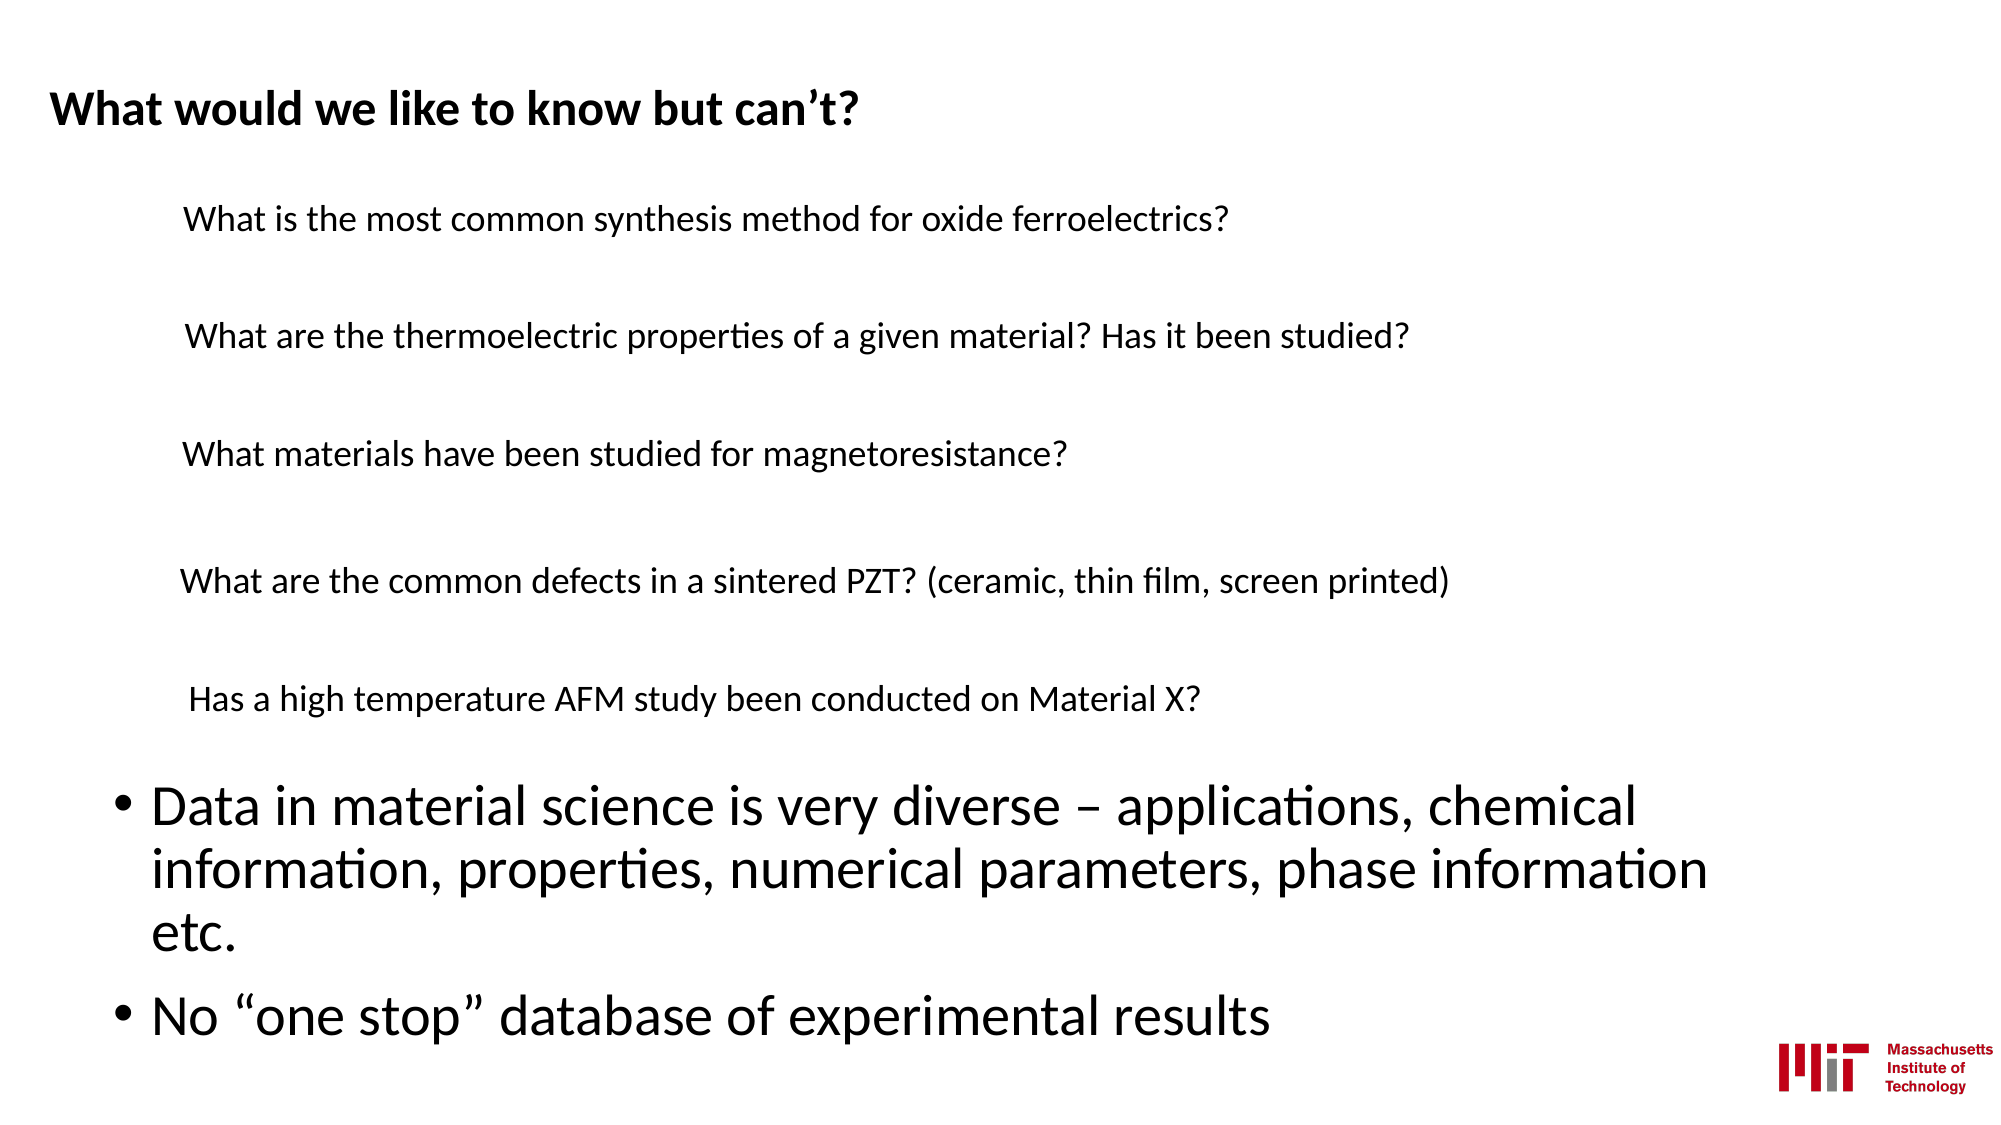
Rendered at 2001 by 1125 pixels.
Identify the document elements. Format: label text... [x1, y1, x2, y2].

text_box What are the common defects in a sintered PZT? (ceramic, thin film, screen printed) [165, 548, 1467, 609]
text_box What are the thermoelectric properties of a given material? Has it been studied? [169, 304, 1436, 364]
list Data in material science is very diverse – applications, chemical information, properties, numerical parameters, phase information etc. No “one stop” database of experimental results [98, 767, 1824, 1073]
text_box What is the most common synthesis method for oxide ferroelectrics? [168, 186, 1247, 246]
text_box What materials have been studied for magnetoresistance? [167, 421, 1085, 482]
text_box What would we like to know but can’t? [34, 67, 876, 143]
picture [1778, 1008, 1994, 1125]
text_box Has a high temperature AFM study been conducted on Material X? [98, 666, 1282, 727]
